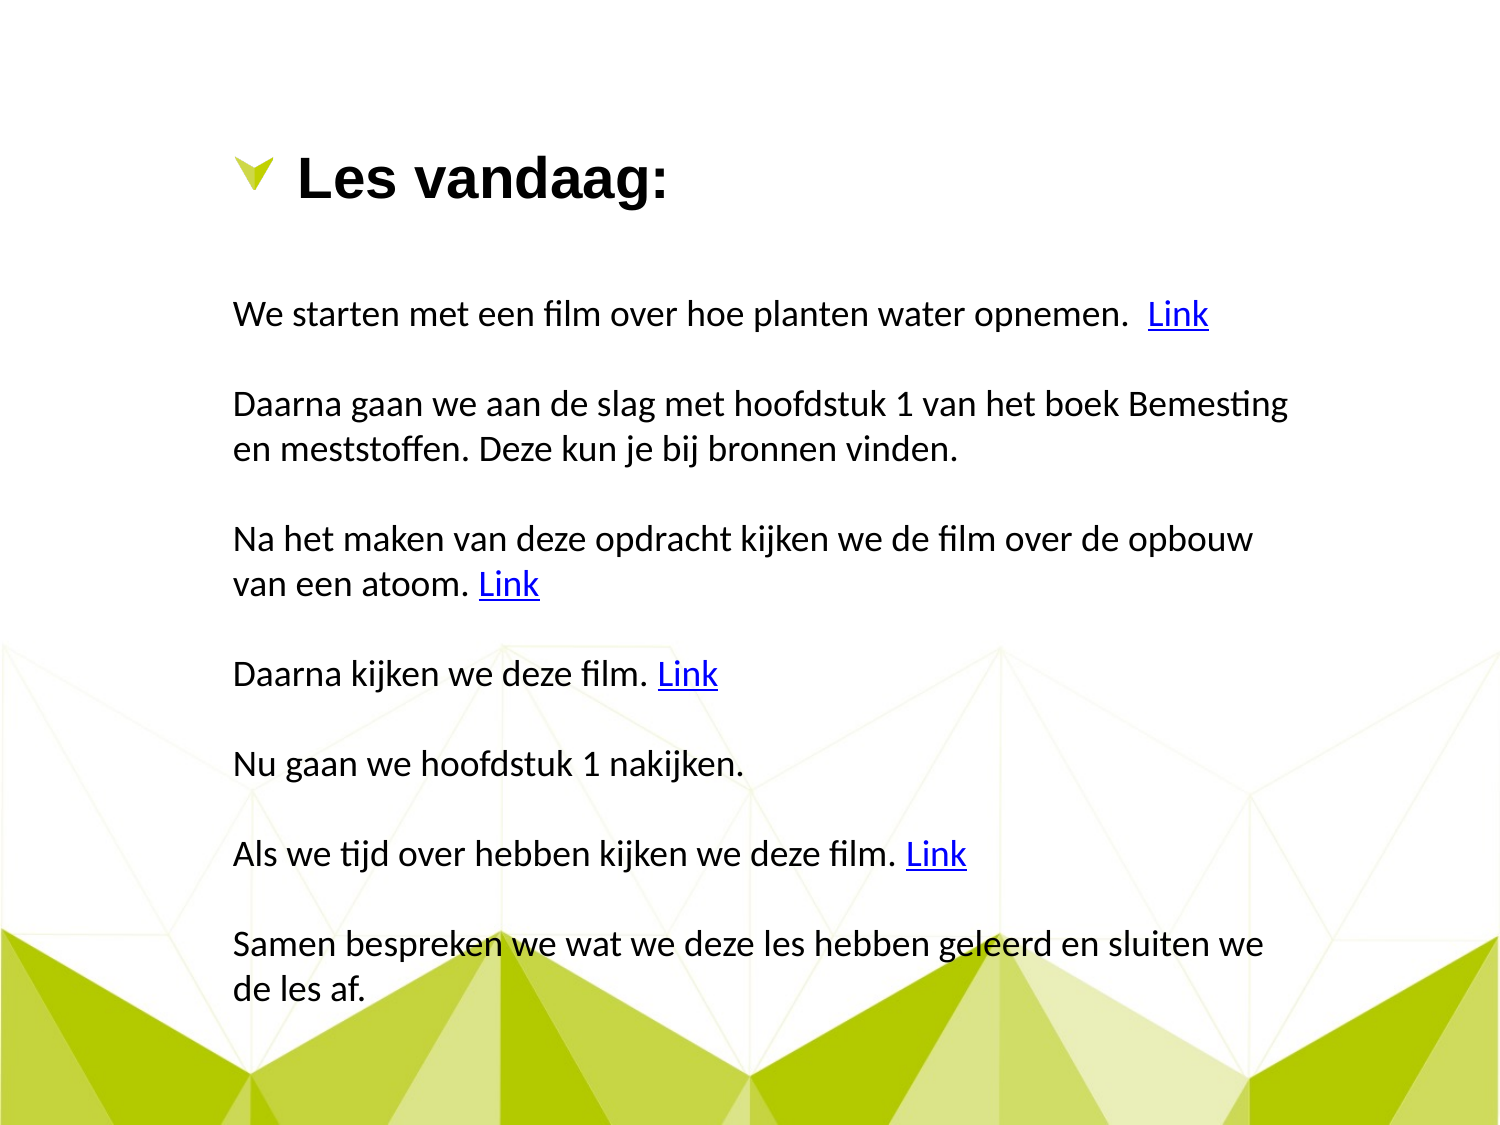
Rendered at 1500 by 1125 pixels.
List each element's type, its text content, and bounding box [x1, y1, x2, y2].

picture [0, 535, 1500, 1125]
picture [234, 155, 274, 190]
text_box Les vandaag: [218, 132, 1485, 280]
text_box We starten met een film over hoe planten water opnemen. Link Daarna gaan we aan de slag met hoofdstuk 1 van het boek Bemesting en meststoffen. Deze kun je bij bronnen vinden. Na het maken van deze opdracht kijken we de film over de opbouw van een atoom. Link Daarna kijken we deze film. Link Nu gaan we hoofdstuk 1 nakijken. Als we tijd over hebben kijken we deze film. Link Samen bespreken we wat we deze les hebben geleerd en sluiten we de les af. [218, 281, 1317, 534]
